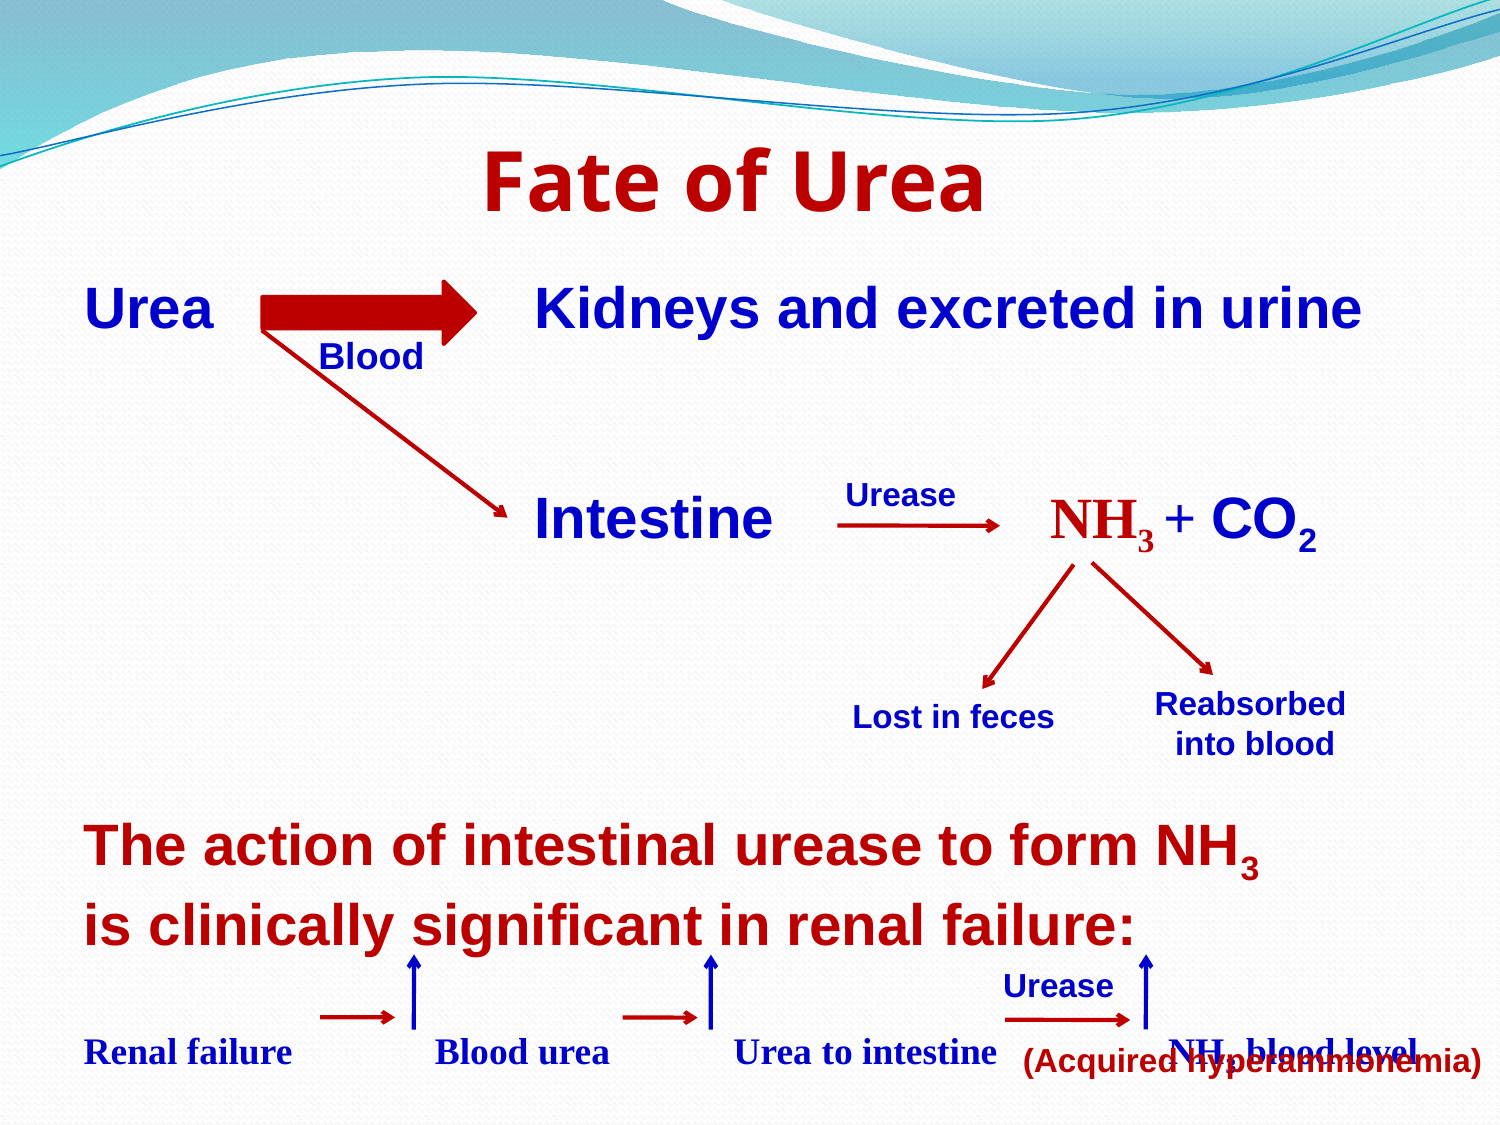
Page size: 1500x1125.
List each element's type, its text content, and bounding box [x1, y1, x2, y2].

text_box [260, 279, 478, 330]
text_box Reabsorbed into blood [1113, 674, 1388, 770]
text_box Urease [988, 956, 1130, 1012]
text_box Urease [830, 465, 972, 520]
title Fate of Urea [468, 99, 1001, 229]
text_box The action of intestinal urease to form NH3 is clinically significant in renal failure: Renal failure Blood urea Urea to intestine NH3 blood level [68, 800, 1434, 1086]
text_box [1091, 562, 1214, 676]
text_box (Acquired hyperammonemia) [1008, 1031, 1498, 1087]
text_box Blood [303, 324, 440, 329]
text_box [261, 329, 508, 518]
text_box Urea Kidneys and excreted in urine Intestine NH3 + CO2 [69, 262, 1379, 567]
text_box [965, 580, 1084, 673]
text_box Lost in feces [837, 687, 1113, 743]
